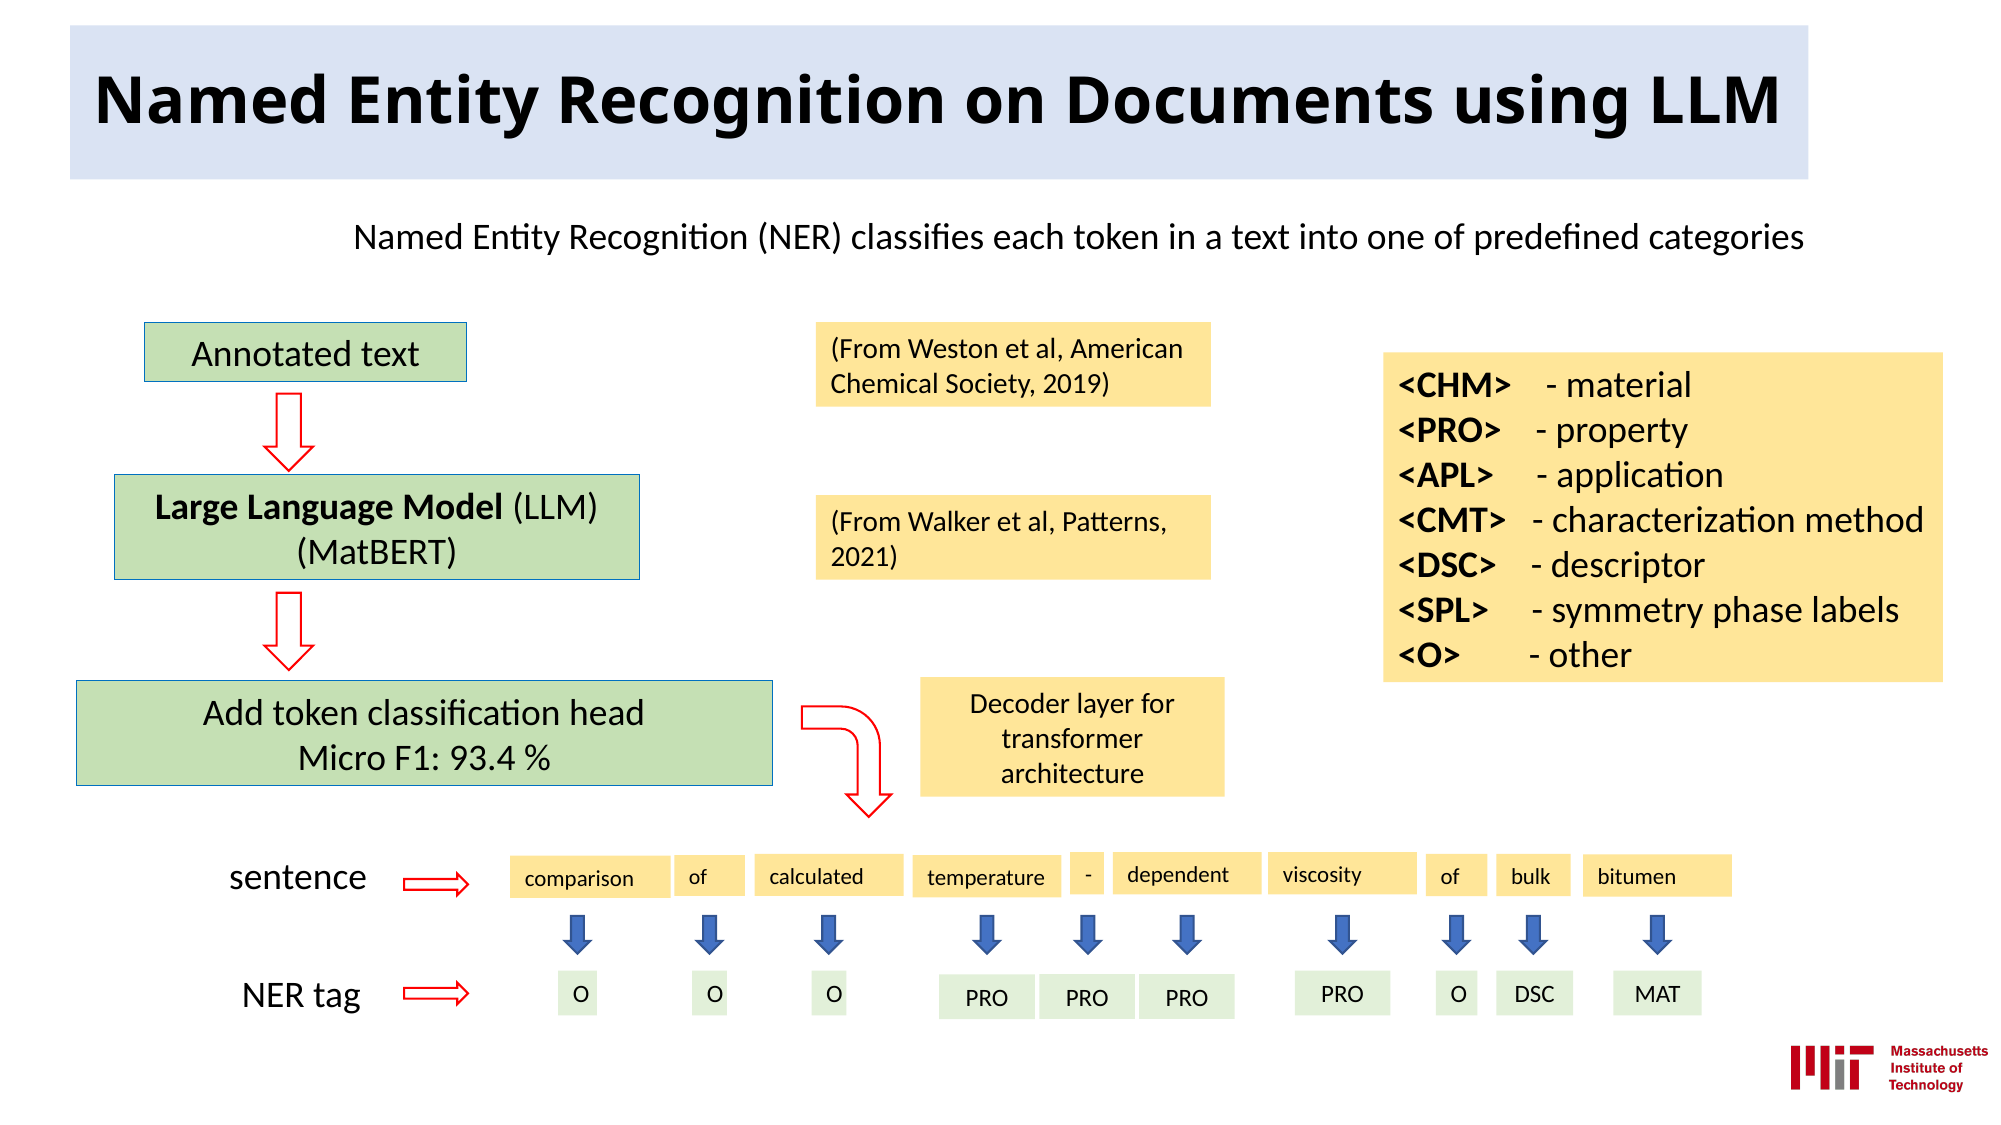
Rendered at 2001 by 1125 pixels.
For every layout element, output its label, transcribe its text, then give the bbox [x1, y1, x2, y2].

text_box Large Language Model (LLM) (MatBERT) [114, 474, 640, 580]
picture [1790, 1013, 1989, 1125]
text_box Annotated text [144, 322, 467, 382]
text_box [213, 844, 1732, 1024]
title Named Entity Recognition on Documents using LLM [70, 25, 1809, 180]
text_box (From Walker et al, Patterns, 2021) [815, 495, 1211, 580]
text_box [800, 705, 894, 819]
text_box [261, 591, 316, 672]
text_box [261, 392, 316, 473]
text_box Add token classification head Micro F1: 93.4 % [76, 680, 773, 786]
text_box (From Weston et al, American Chemical Society, 2019) [815, 322, 1211, 407]
text_box Named Entity Recognition (NER) classifies each token in a text into one of predefined categories [338, 204, 1822, 264]
text_box Decoder layer for transformer architecture [920, 677, 1225, 797]
text_box <CHM> - material <PRO> - property <APL> - application <CMT> - characterization method <DSC> - descriptor <SPL> - symmetry phase labels <O> - other [1383, 352, 1943, 683]
